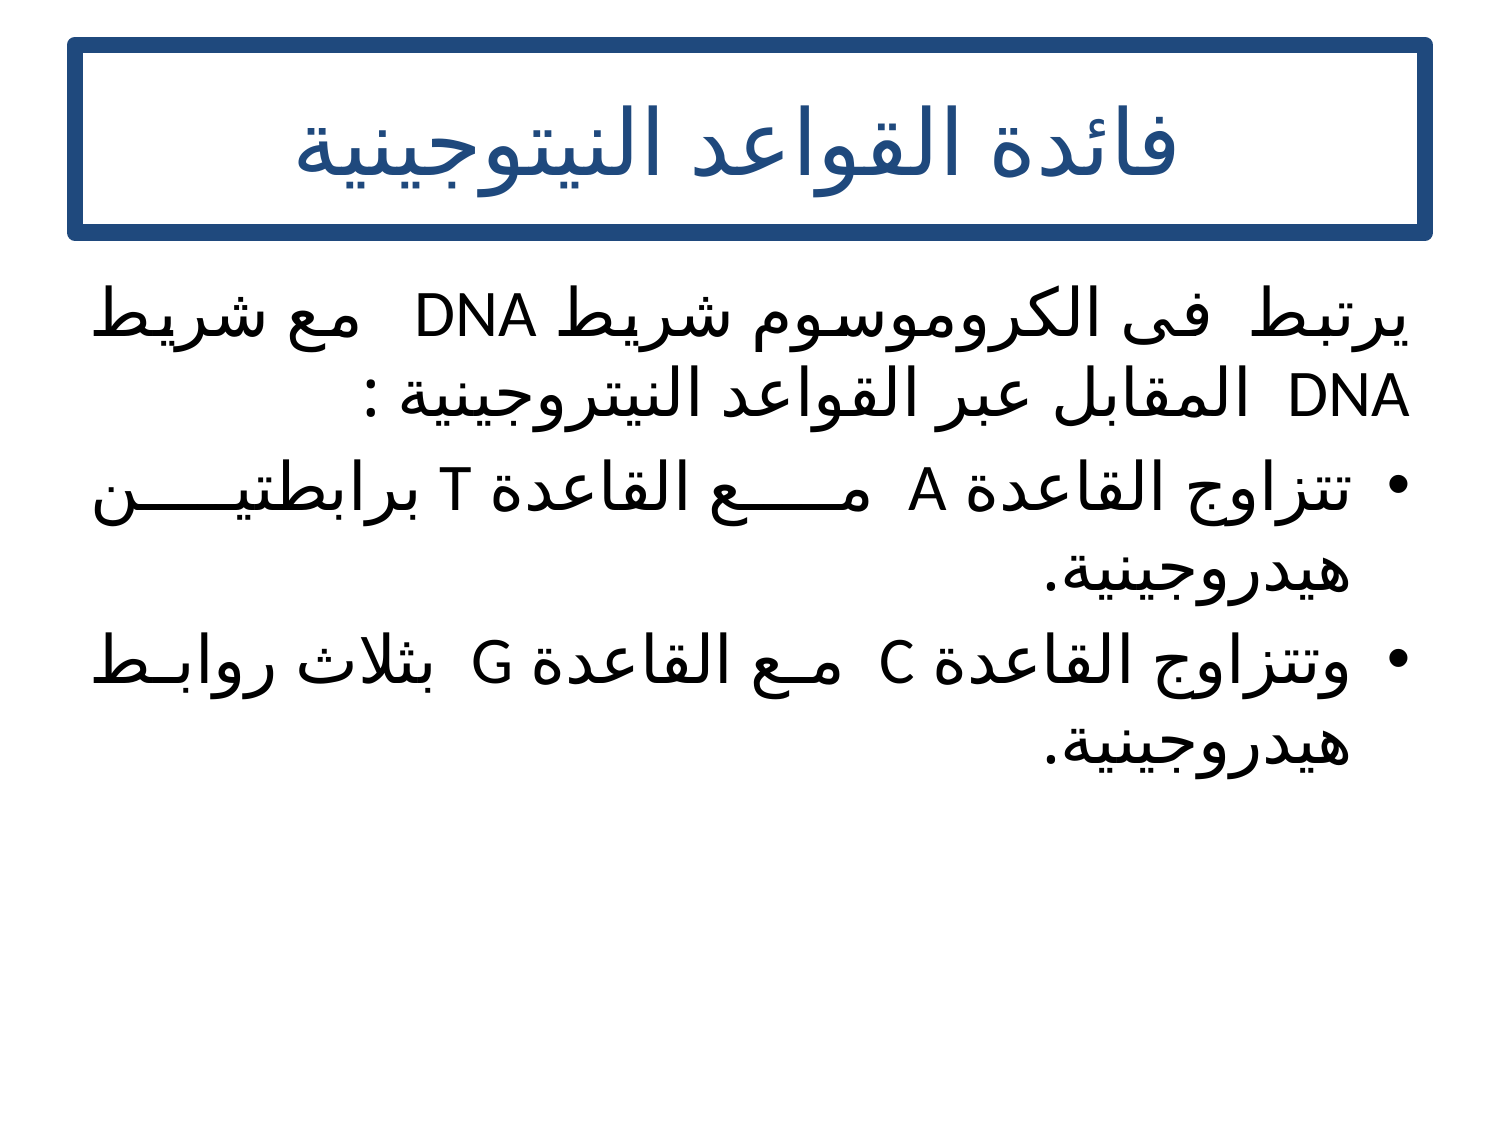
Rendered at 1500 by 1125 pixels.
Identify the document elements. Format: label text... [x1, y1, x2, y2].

list يرتبط فى الكروموسوم شريط DNA مع شريط DNA المقابل عبر القواعد النيتروجينية : تتزاوج القاعدة A مع القاعدة T برابطتين هيدروجينية. وتتزاوج القاعدة C مع القاعدة G بثلاث روابط هيدروجينية. [75, 262, 1425, 1005]
title فائدة القواعد النيتوجينية [75, 45, 1425, 233]
